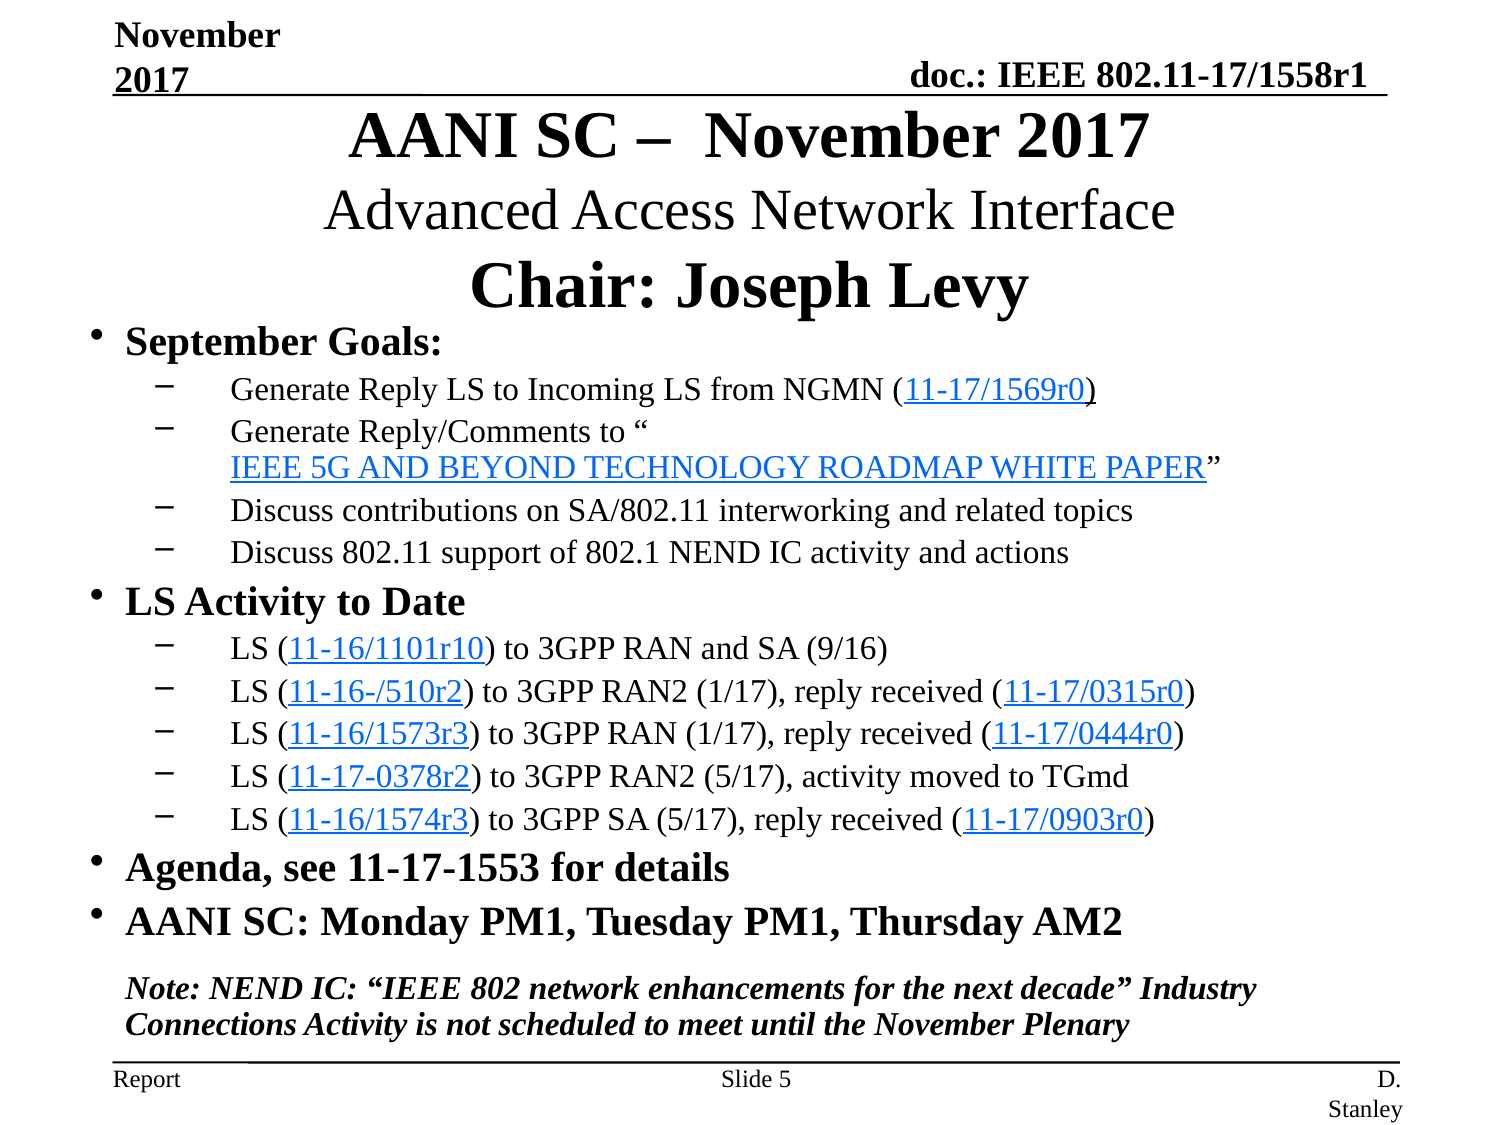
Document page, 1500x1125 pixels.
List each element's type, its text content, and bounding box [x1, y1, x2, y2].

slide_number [114, 54, 309, 100]
text_box September Goals: Generate Reply LS to Incoming LS from NGMN (11-17/1569r0) Generate Reply/Comments to “IEEE 5G AND BEYOND TECHNOLOGY ROADMAP WHITE PAPER” Discuss contributions on SA/802.11 interworking and related topics Discuss 802.11 support of 802.1 NEND IC activity and actions LS Activity to Date LS (11-16/1101r10) to 3GPP RAN and SA (9/16) LS (11-16-/510r2) to 3GPP RAN2 (1/17), reply received (11-17/0315r0) LS (11-16/1573r3) to 3GPP RAN (1/17), reply received (11-17/0444r0) LS (11-17-0378r2) to 3GPP RAN2 (5/17), activity moved to TGmd LS (11-16/1574r3) to 3GPP SA (5/17), reply received (11-17/0903r0) Agenda, see 11-17-1553 for details AANI SC: Monday PM1, Tuesday PM1, Thursday AM2 Note: NEND IC: “IEEE 802 network enhancements for the next decade” Industry Connections Activity is not scheduled to meet until the November Plenary [74, 312, 1438, 1101]
title AANI SC – November 2017 Advanced Access Network Interface Chair: Joseph Levy [112, 149, 1388, 263]
